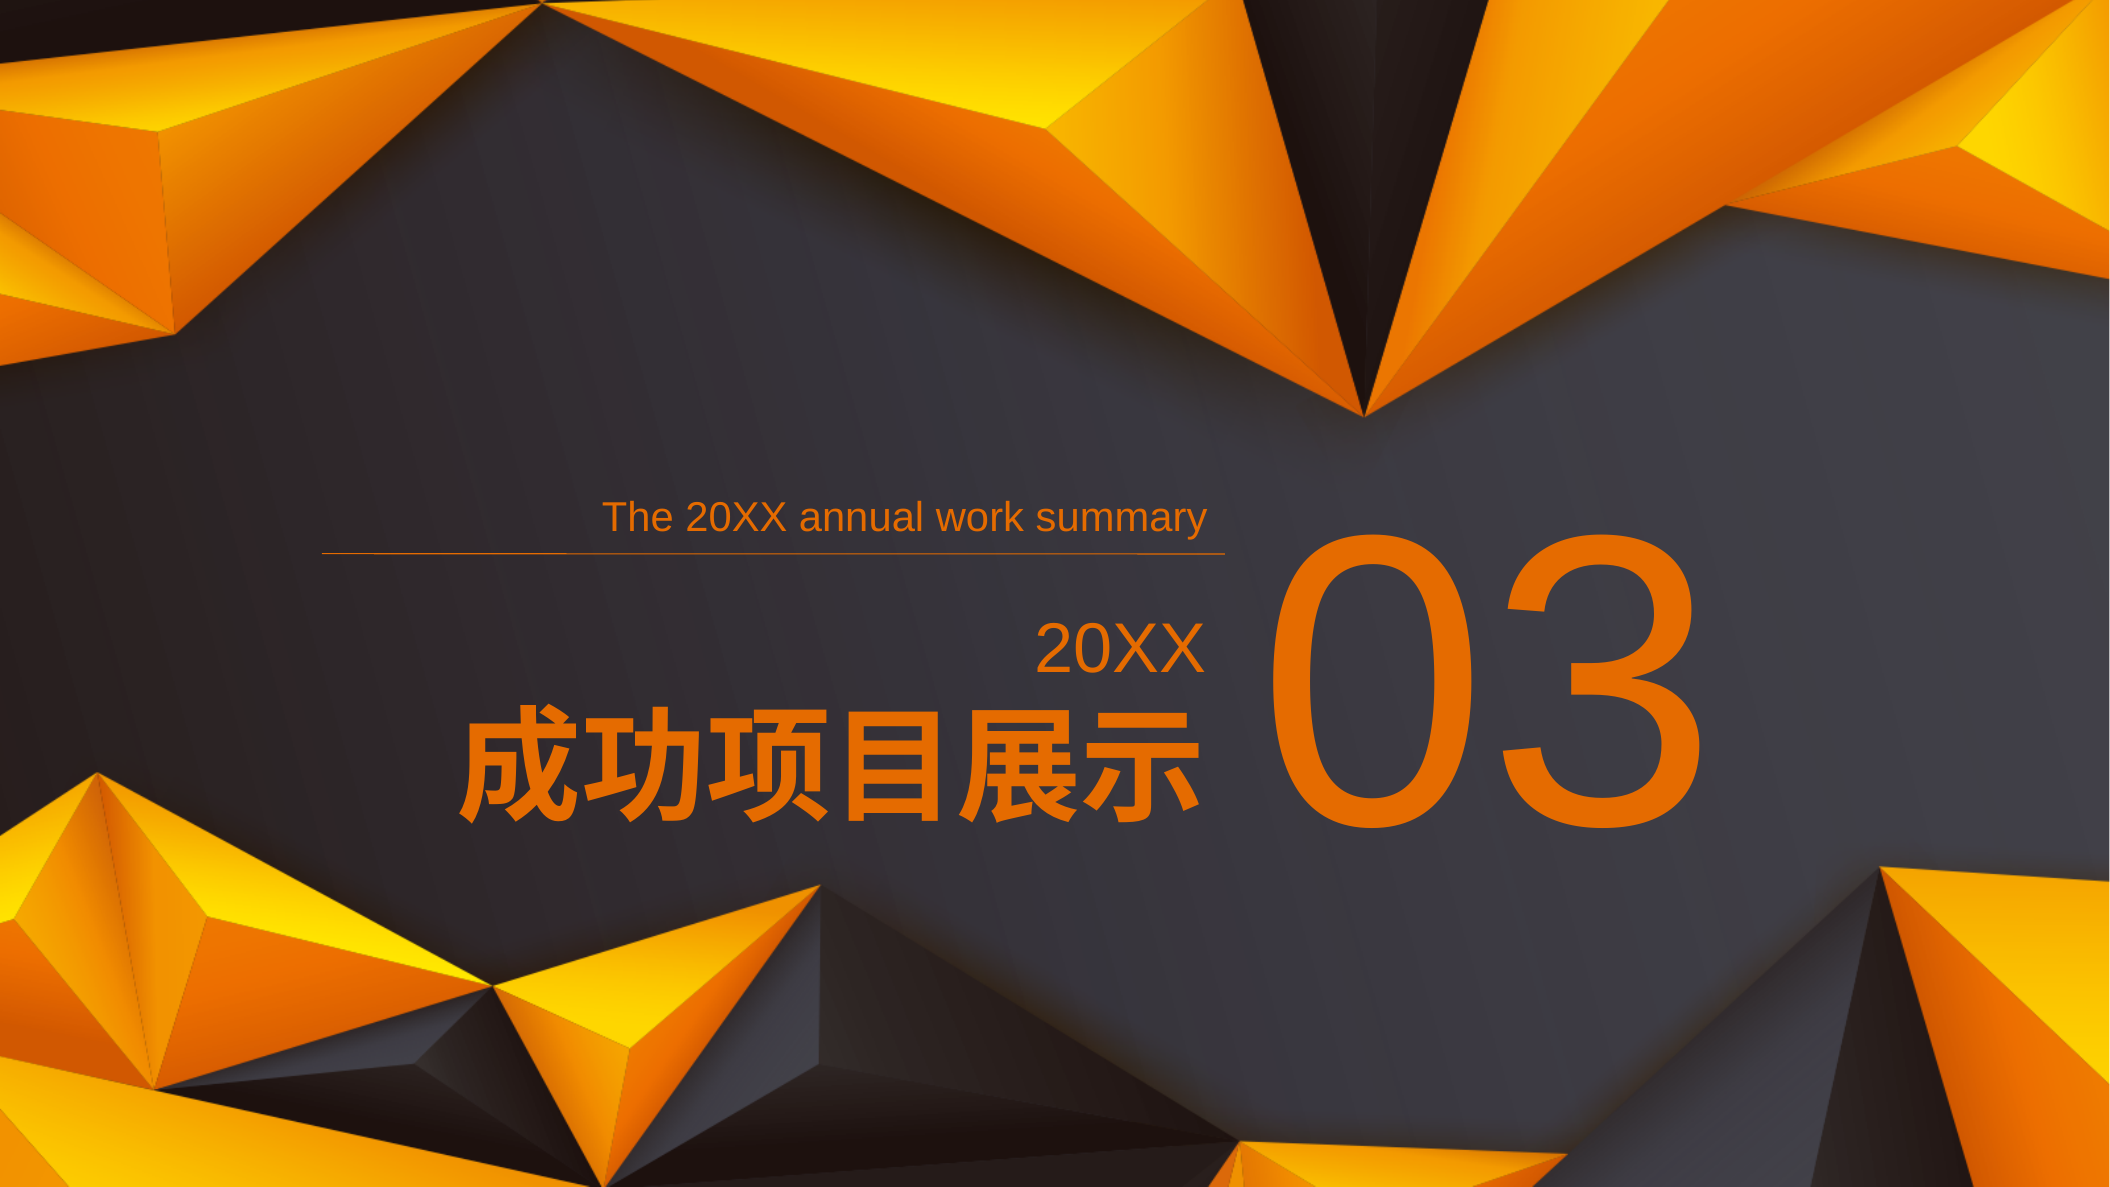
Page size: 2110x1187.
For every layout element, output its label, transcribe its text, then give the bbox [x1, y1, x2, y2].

text_box 03 [1242, 402, 1733, 916]
text_box The 20XX annual work summary [586, 482, 1223, 547]
text_box [0, 0, 2110, 1187]
text_box 20XX 成功项目展示 [441, 594, 1221, 844]
